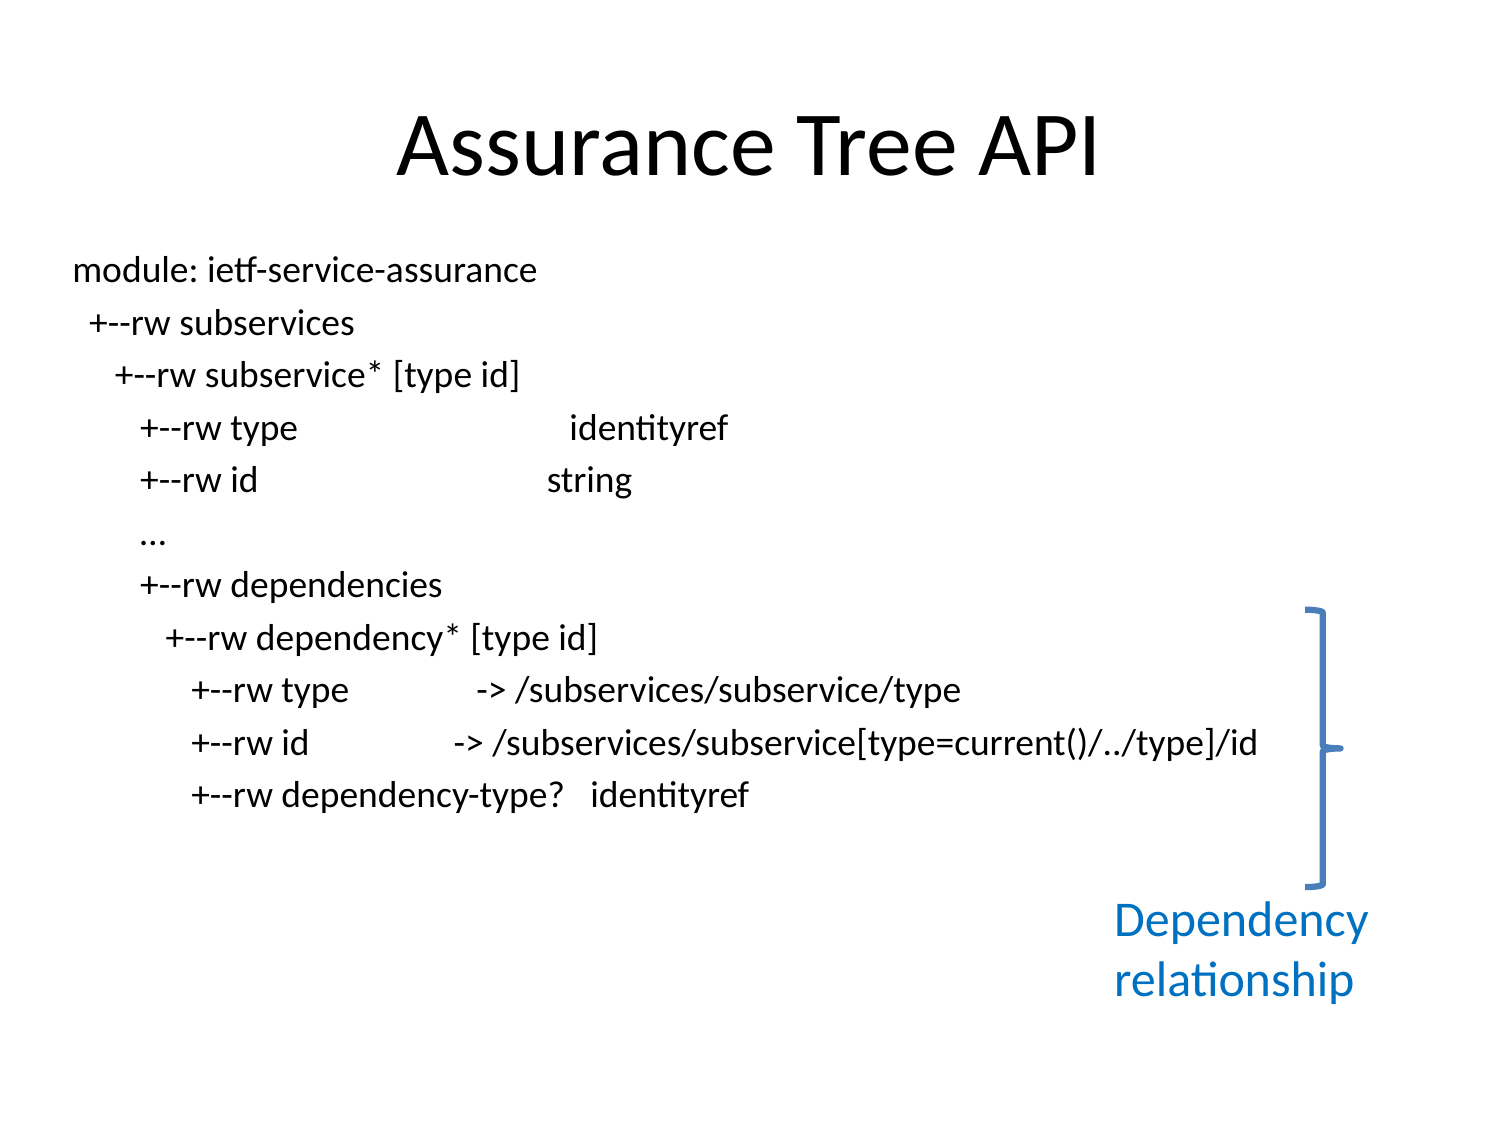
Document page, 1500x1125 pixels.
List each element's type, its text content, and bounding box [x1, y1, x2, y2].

text_box [1305, 608, 1342, 878]
title Assurance Tree API [75, 45, 1425, 233]
text_box module: ietf-service-assurance +--rw subservices +--rw subservice* [type id] +--rw type identityref +--rw id string … +--rw dependencies +--rw dependency* [type id] +--rw type -> /subservices/subservice/type +--rw id -> /subservices/subservice[type=current()/../type]/id +--rw dependency-type? identityref [57, 237, 1443, 1125]
text_box Dependency relationship [1099, 878, 1443, 1014]
